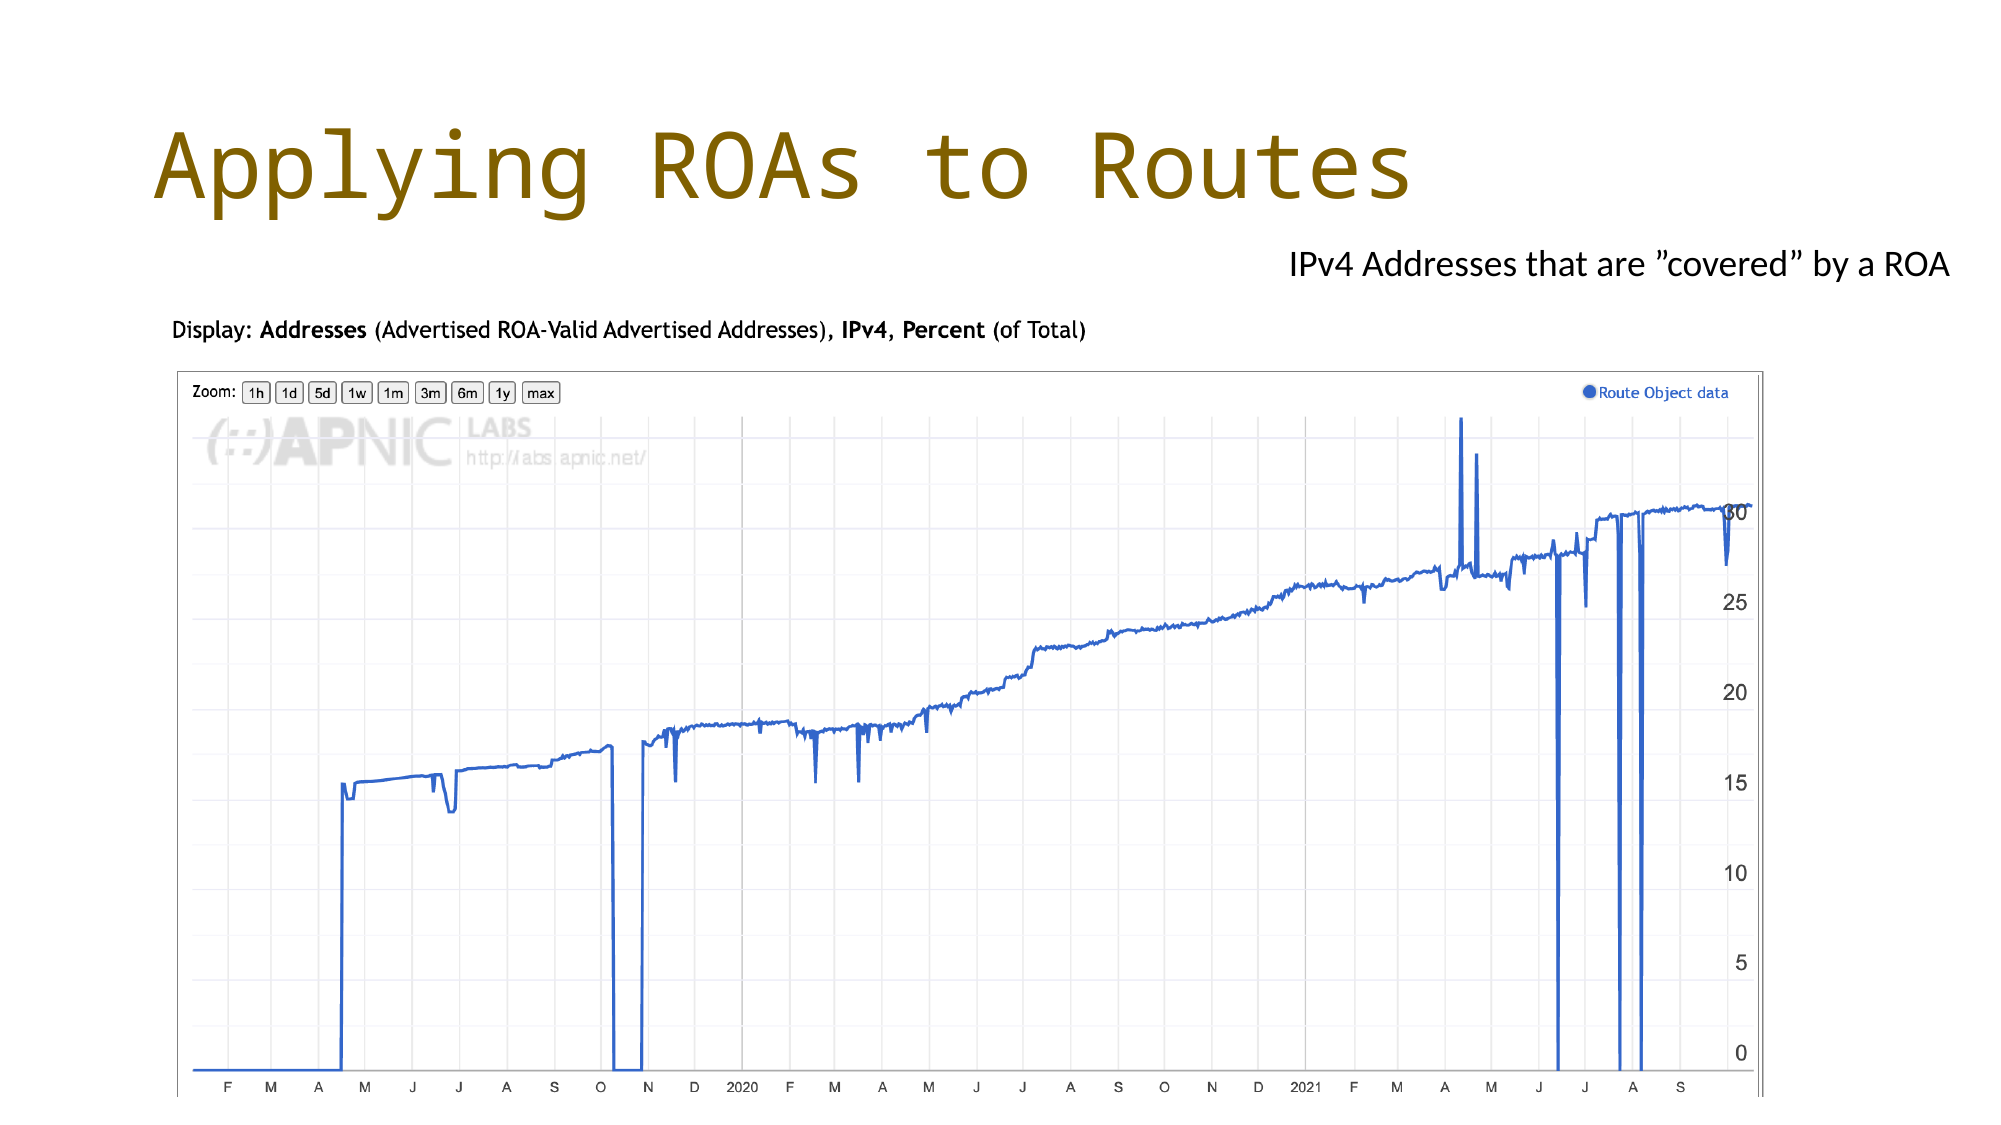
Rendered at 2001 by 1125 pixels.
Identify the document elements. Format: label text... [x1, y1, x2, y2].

title Applying ROAs to Routes [137, 59, 1863, 278]
picture [165, 307, 1782, 1097]
text_box IPv4 Addresses that are ”covered” by a ROA [1274, 231, 1967, 292]
